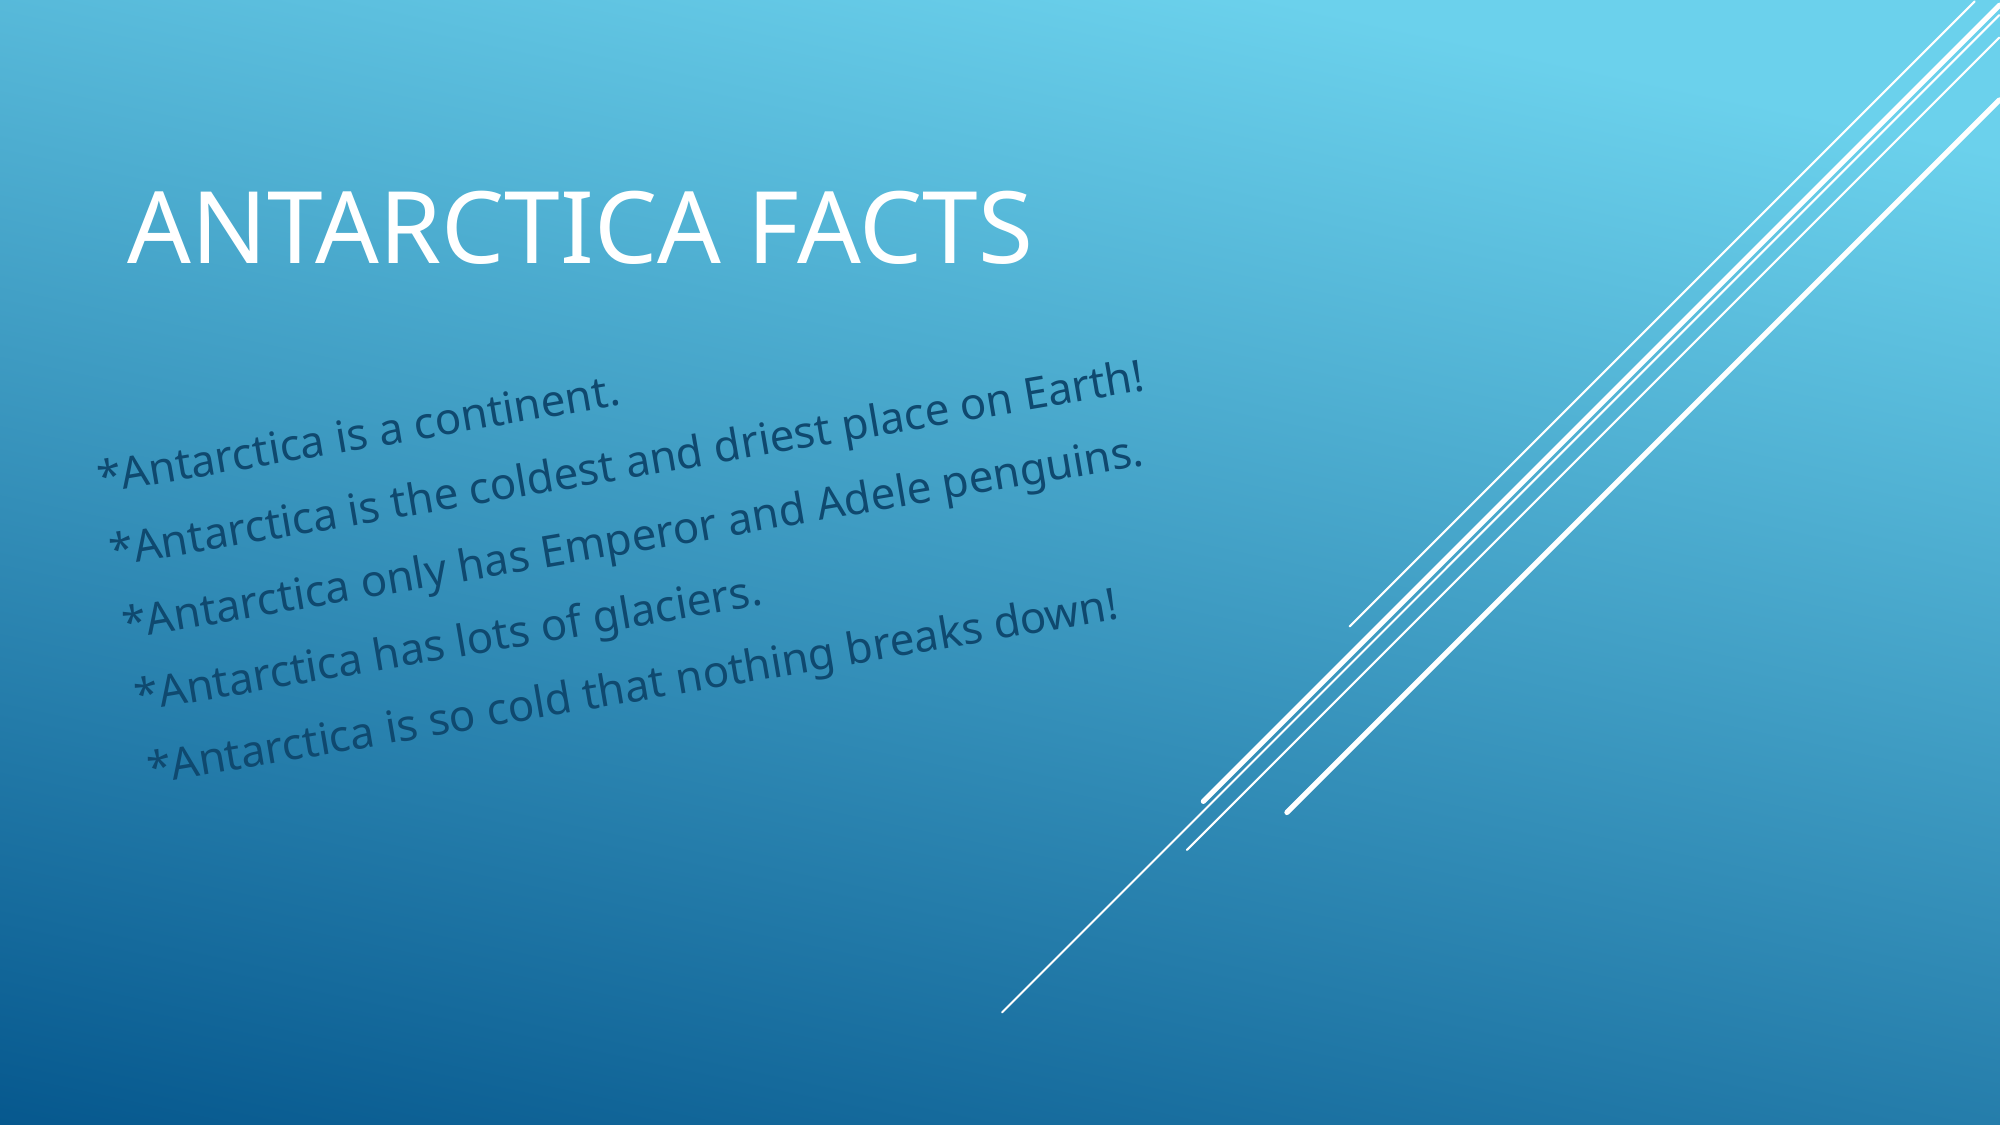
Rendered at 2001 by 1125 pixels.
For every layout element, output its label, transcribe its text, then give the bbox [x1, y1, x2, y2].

title Antarctica facts [112, 112, 1425, 292]
subtitle *Antarctica is a continent. *Antarctica is the coldest and driest place on Earth! *Antarctica only has Emperor and Adele penguins. *Antarctica has lots of glaciers. *Antarctica is so cold that nothing breaks down! [77, 149, 1911, 1058]
